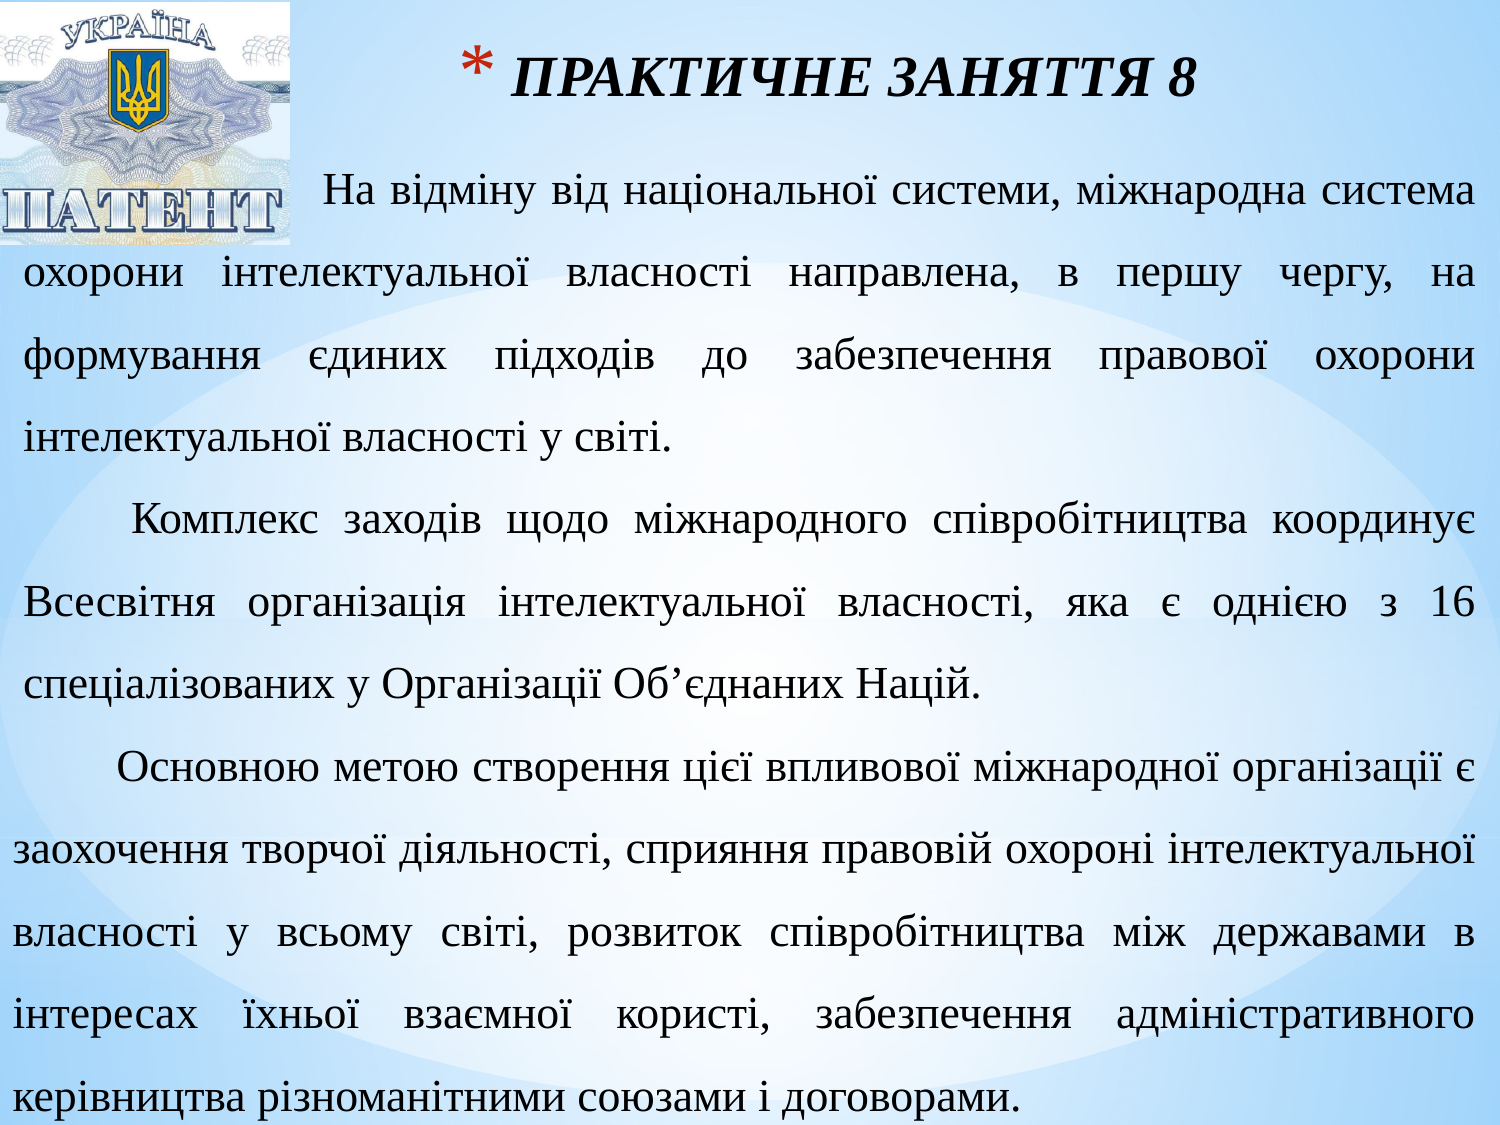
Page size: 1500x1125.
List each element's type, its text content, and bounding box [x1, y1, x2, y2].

picture [0, 2, 290, 245]
title ПРАКТИЧНЕ ЗАНЯТТЯ 8 [295, 30, 1427, 114]
text_box На відміну від національної системи, міжнародна система охорони інтелектуальної власності направлена, в першу чергу, на формування єдиних підходів до забезпечення правової охорони інтелектуальної власності у світі. Комплекс заходів щодо міжнародного співробітництва координує Всесвітня організація інтелектуальної власності, яка є однією з 16 спеціалізованих у Організації Об’єднаних Націй. Основною метою створення цієї впливової міжнародної організації є заохочення творчої діяльності, сприяння правовій охороні інтелектуальної власності у всьому світі, розвиток співробітництва між державами в інтересах їхньої взаємної користі, забезпечення адміністративного керівництва різноманітними союзами і договорами. [0, 123, 1500, 1125]
